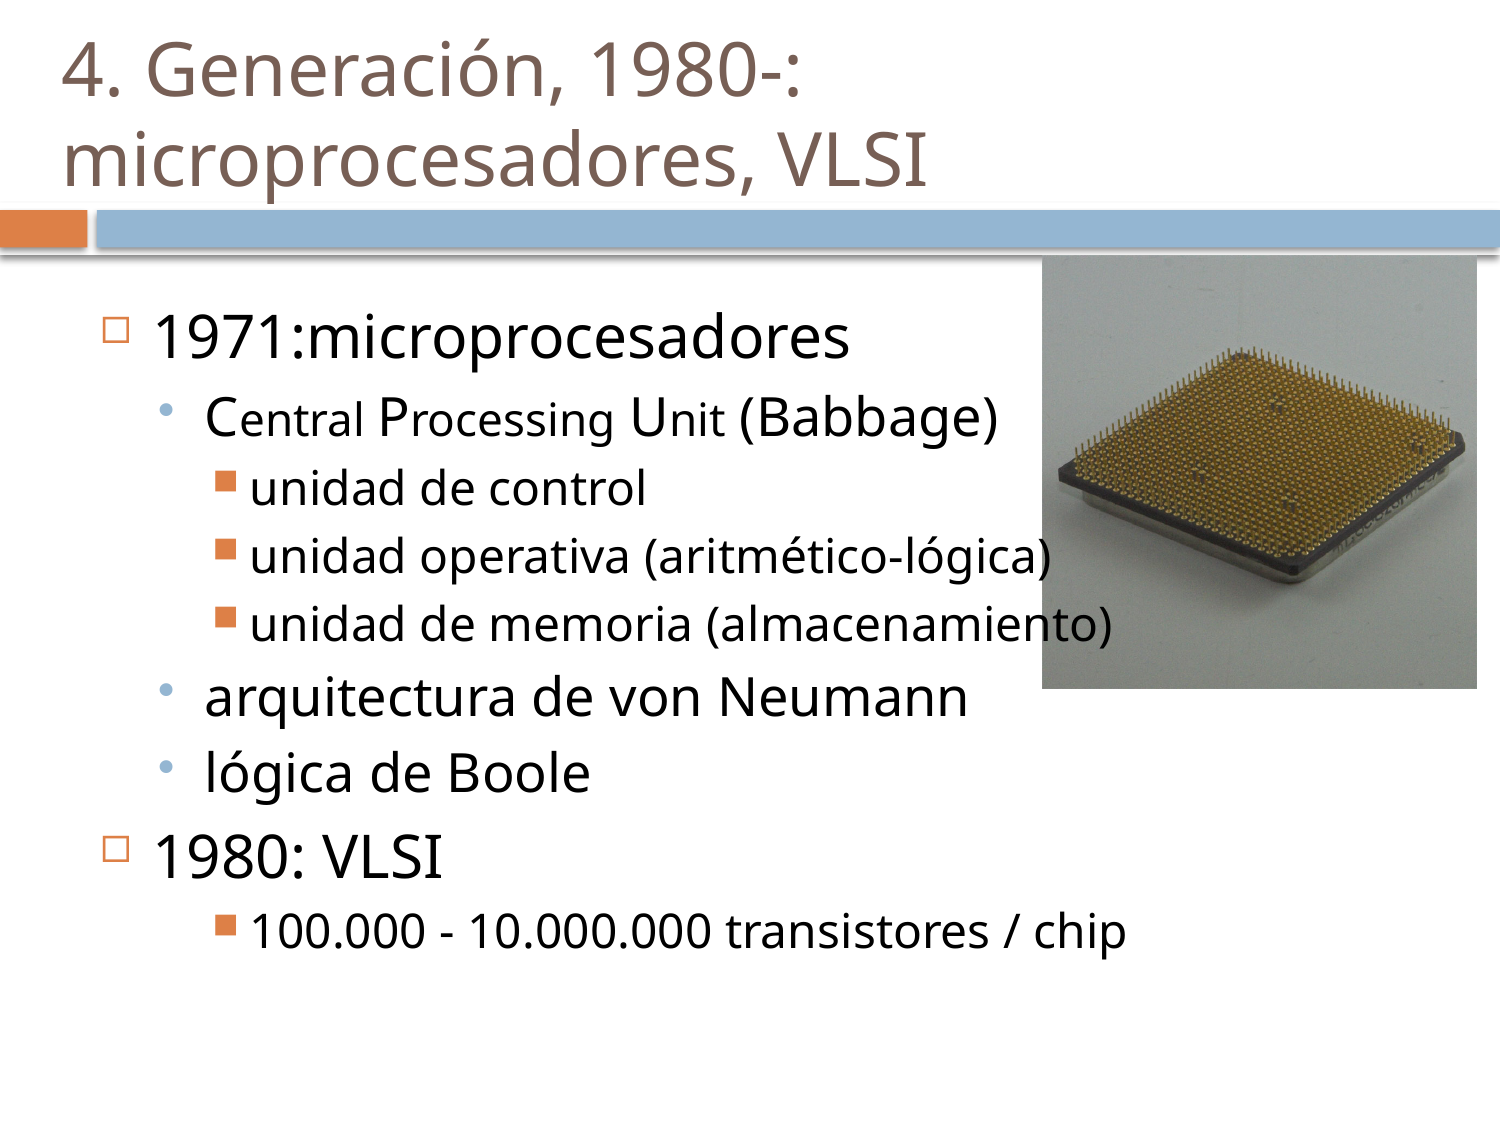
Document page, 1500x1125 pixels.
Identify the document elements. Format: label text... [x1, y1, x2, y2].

picture [1042, 254, 1477, 690]
title 4. Generación, 1980-: microprocesadores, VLSI [46, 42, 1472, 181]
list 1971:microprocesadores Central Processing Unit (Babbage) unidad de control unidad operativa (aritmético-lógica) unidad de memoria (almacenamiento) arquitectura de von Neumann lógica de Boole 1980: VLSI 100.000 - 10.000.000 transistores / chip [85, 290, 1436, 989]
